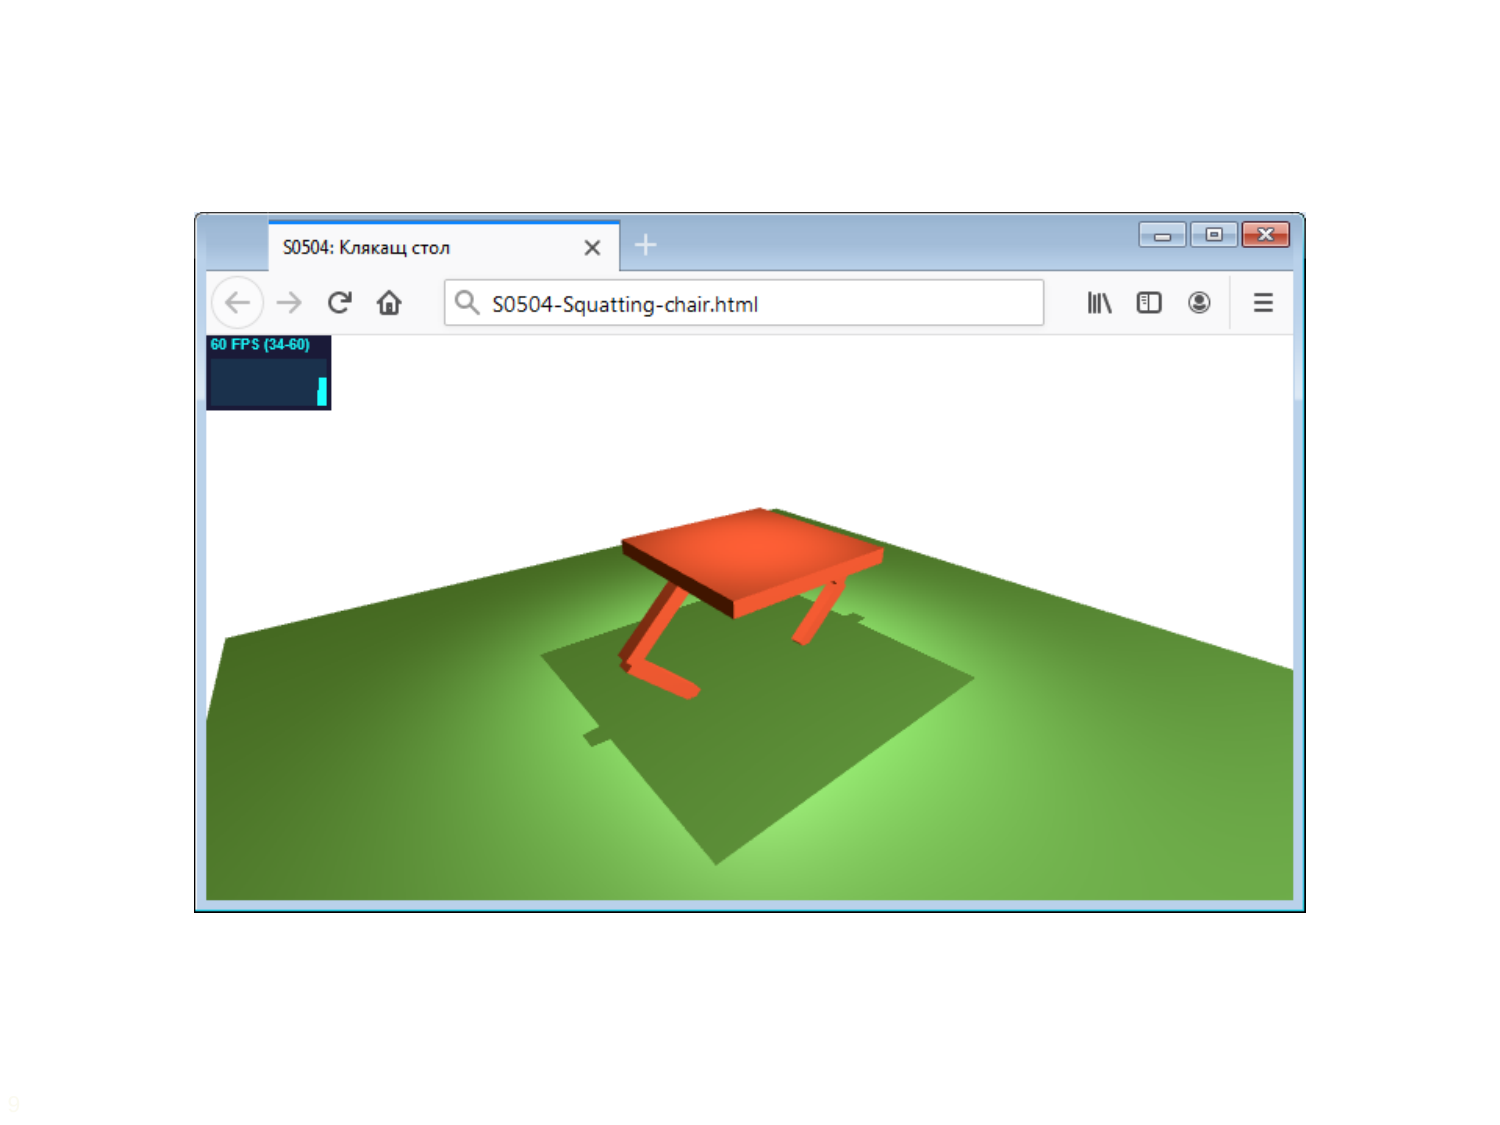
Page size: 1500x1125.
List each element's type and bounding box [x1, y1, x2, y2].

picture [194, 212, 1306, 913]
